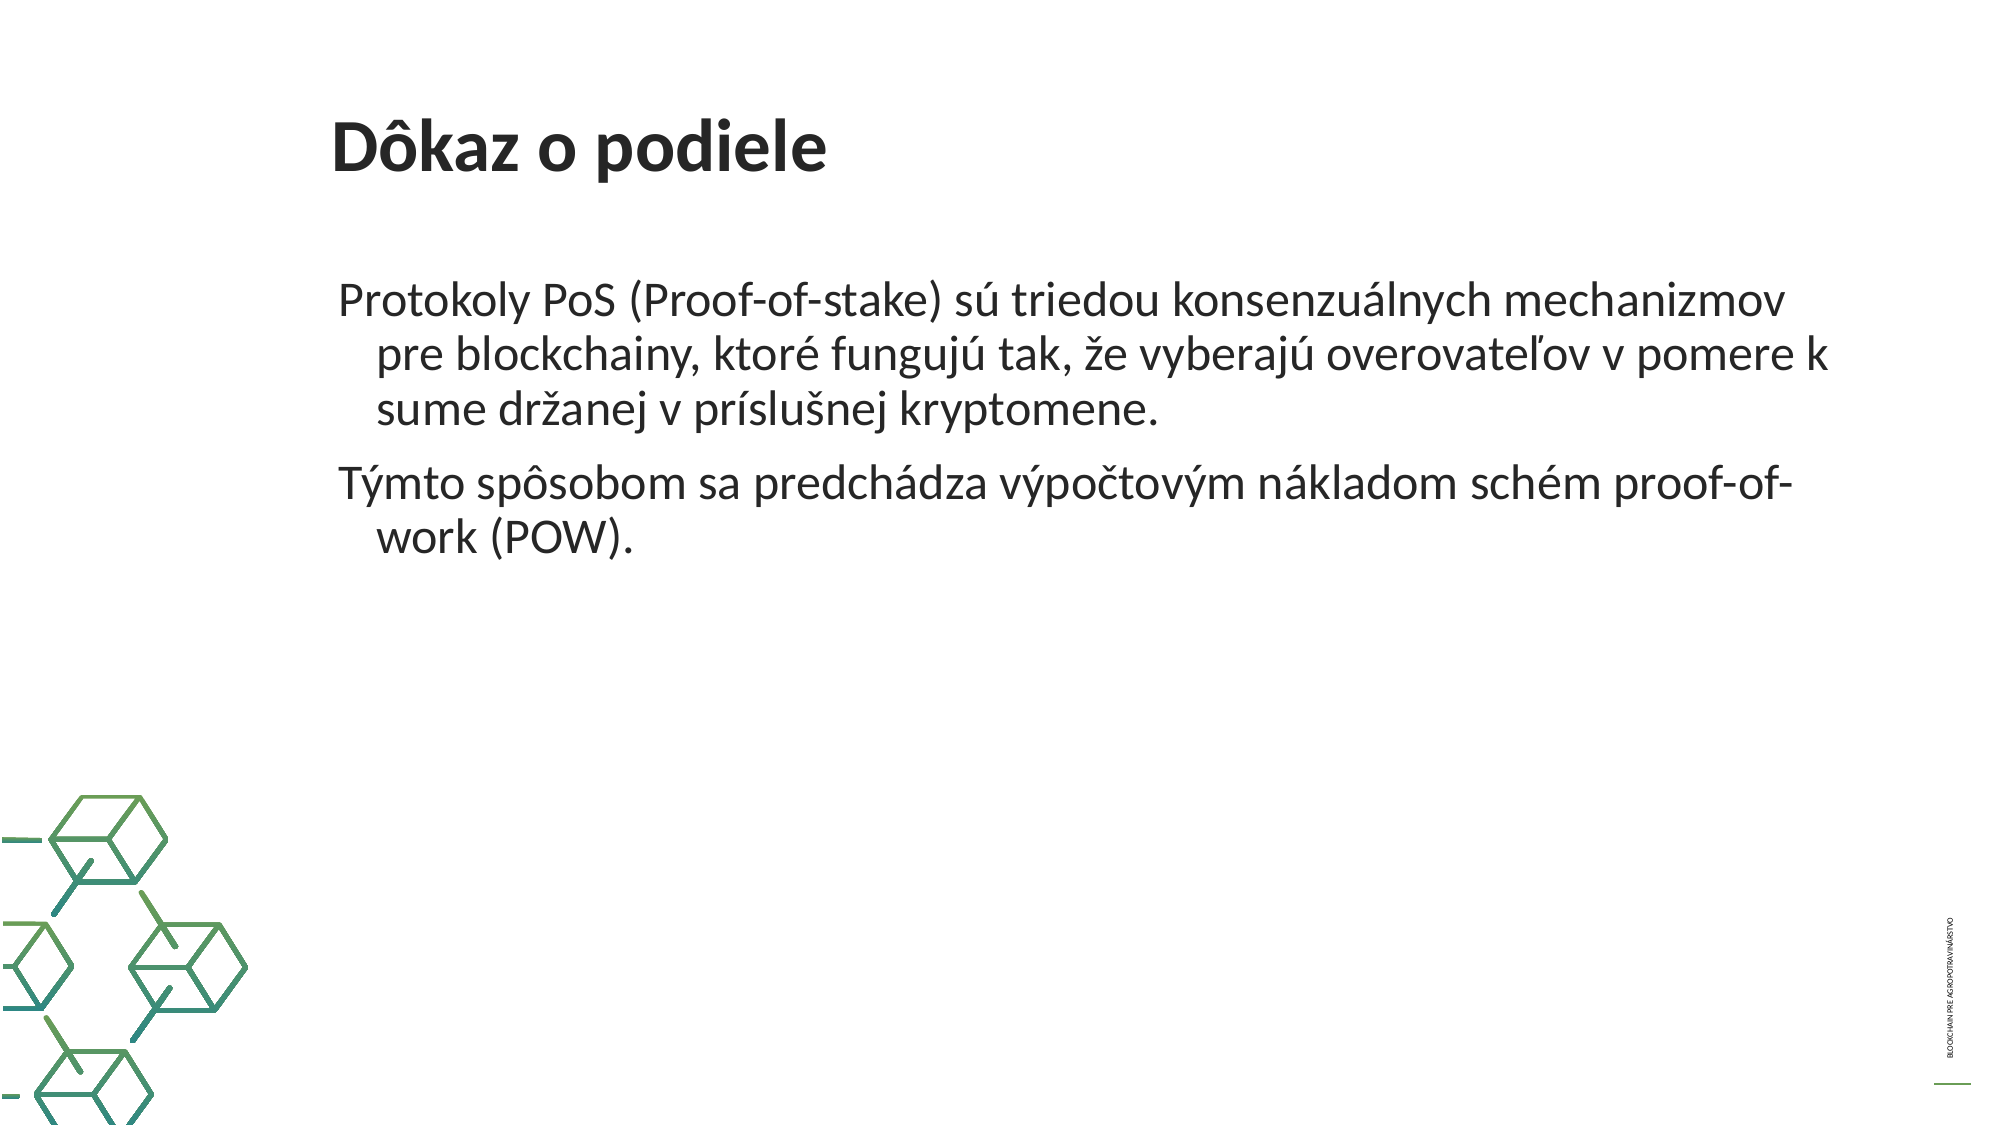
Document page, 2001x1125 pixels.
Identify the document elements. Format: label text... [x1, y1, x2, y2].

list Dôkaz o podiele [316, 99, 1869, 267]
list Protokoly PoS (Proof-of-stake) sú triedou konsenzuálnych mechanizmov pre blockchainy, ktoré fungujú tak, že vyberajú overovateľov v pomere k sume držanej v príslušnej kryptomene. Týmto spôsobom sa predchádza výpočtovým nákladom schém proof-of-work (POW). [323, 267, 1859, 1070]
